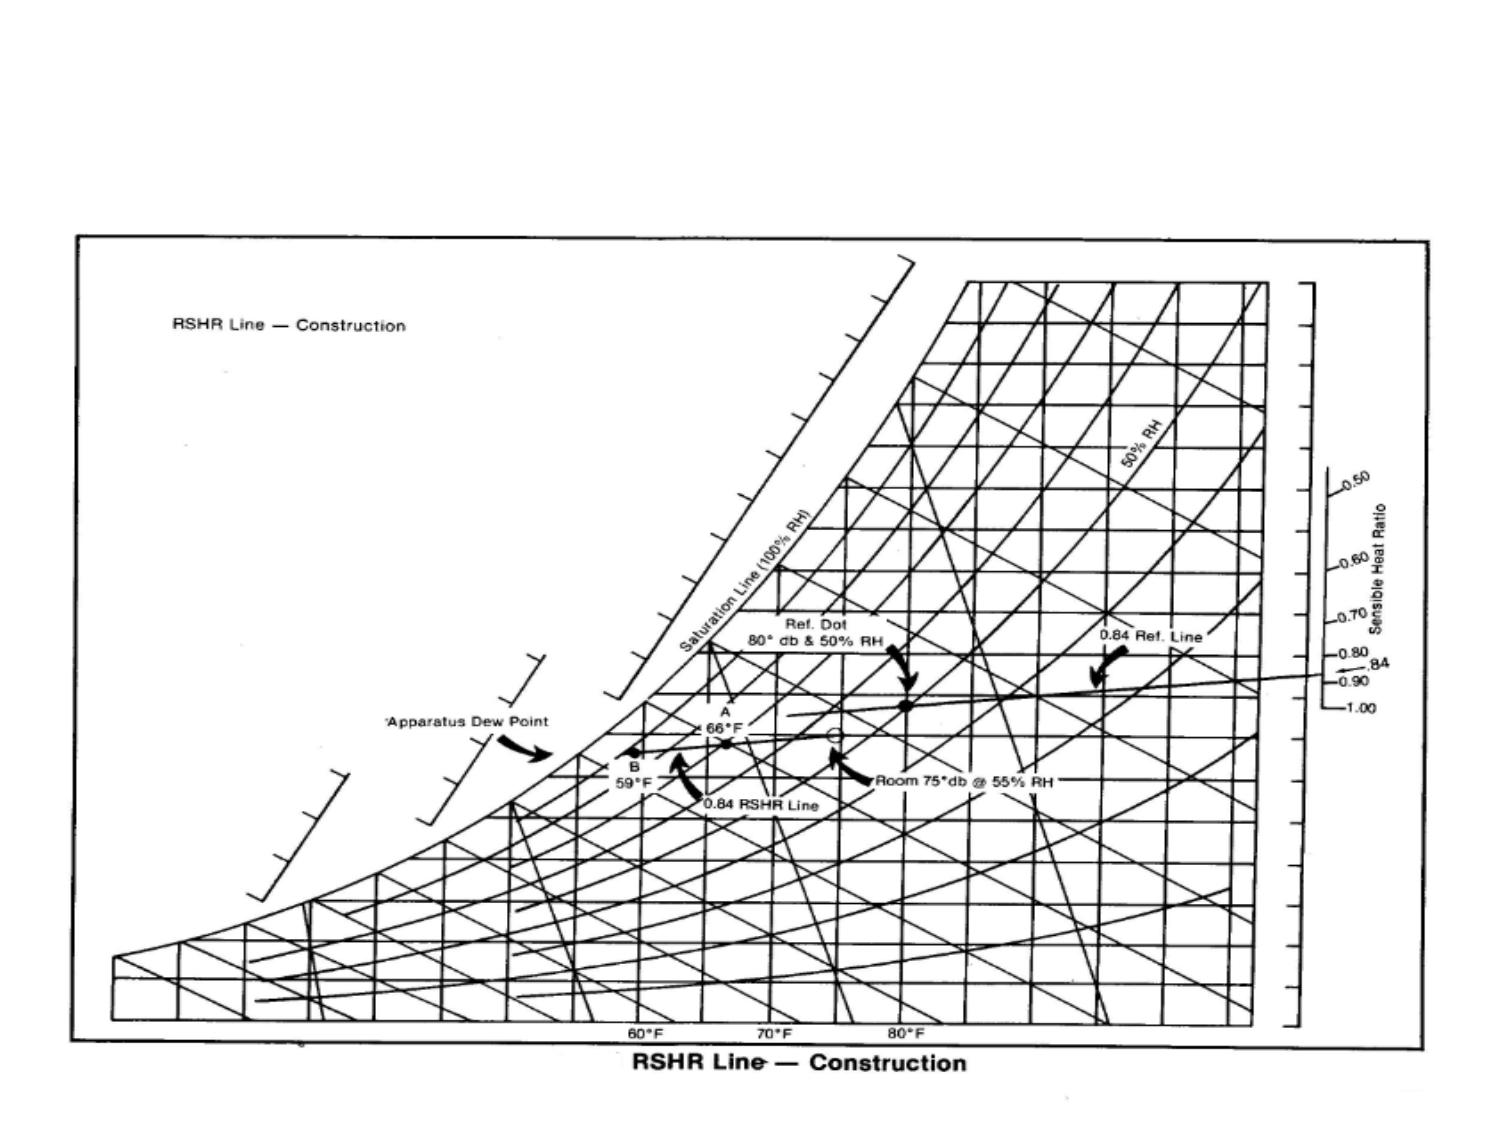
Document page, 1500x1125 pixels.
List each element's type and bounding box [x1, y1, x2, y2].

picture [49, 224, 1451, 1104]
